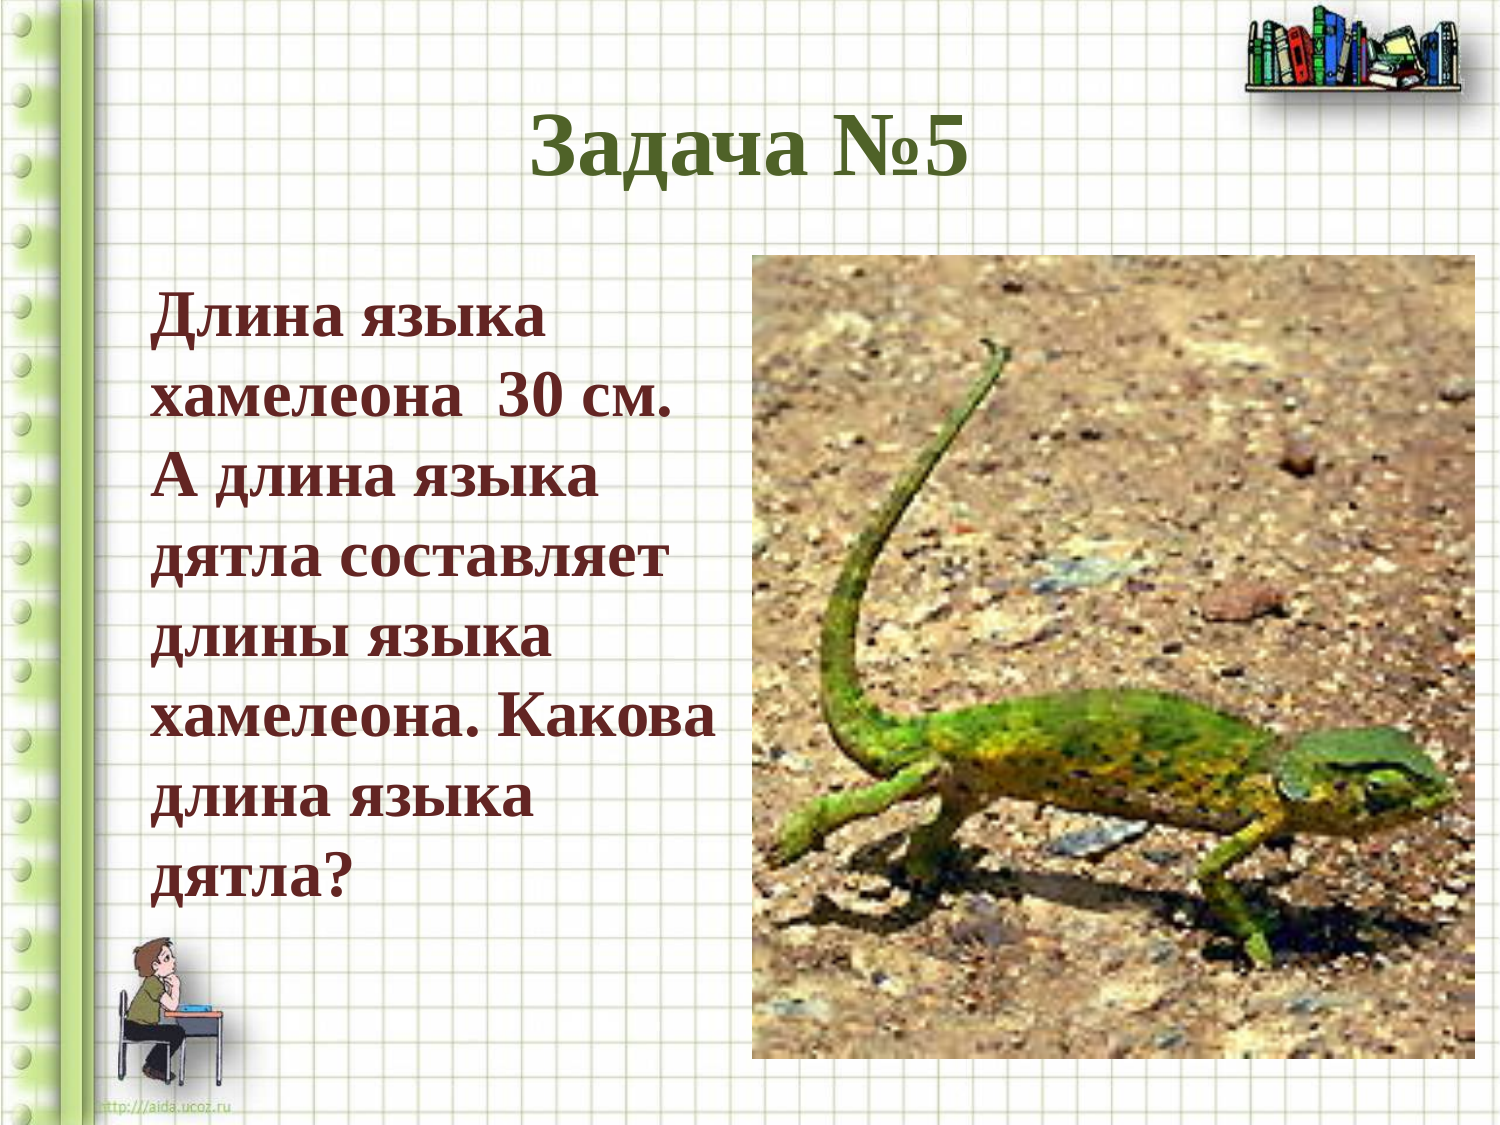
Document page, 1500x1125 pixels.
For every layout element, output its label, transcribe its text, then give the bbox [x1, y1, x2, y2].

title Задача №5 [75, 45, 1425, 233]
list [752, 255, 1475, 1059]
picture [0, 0, 1500, 1125]
